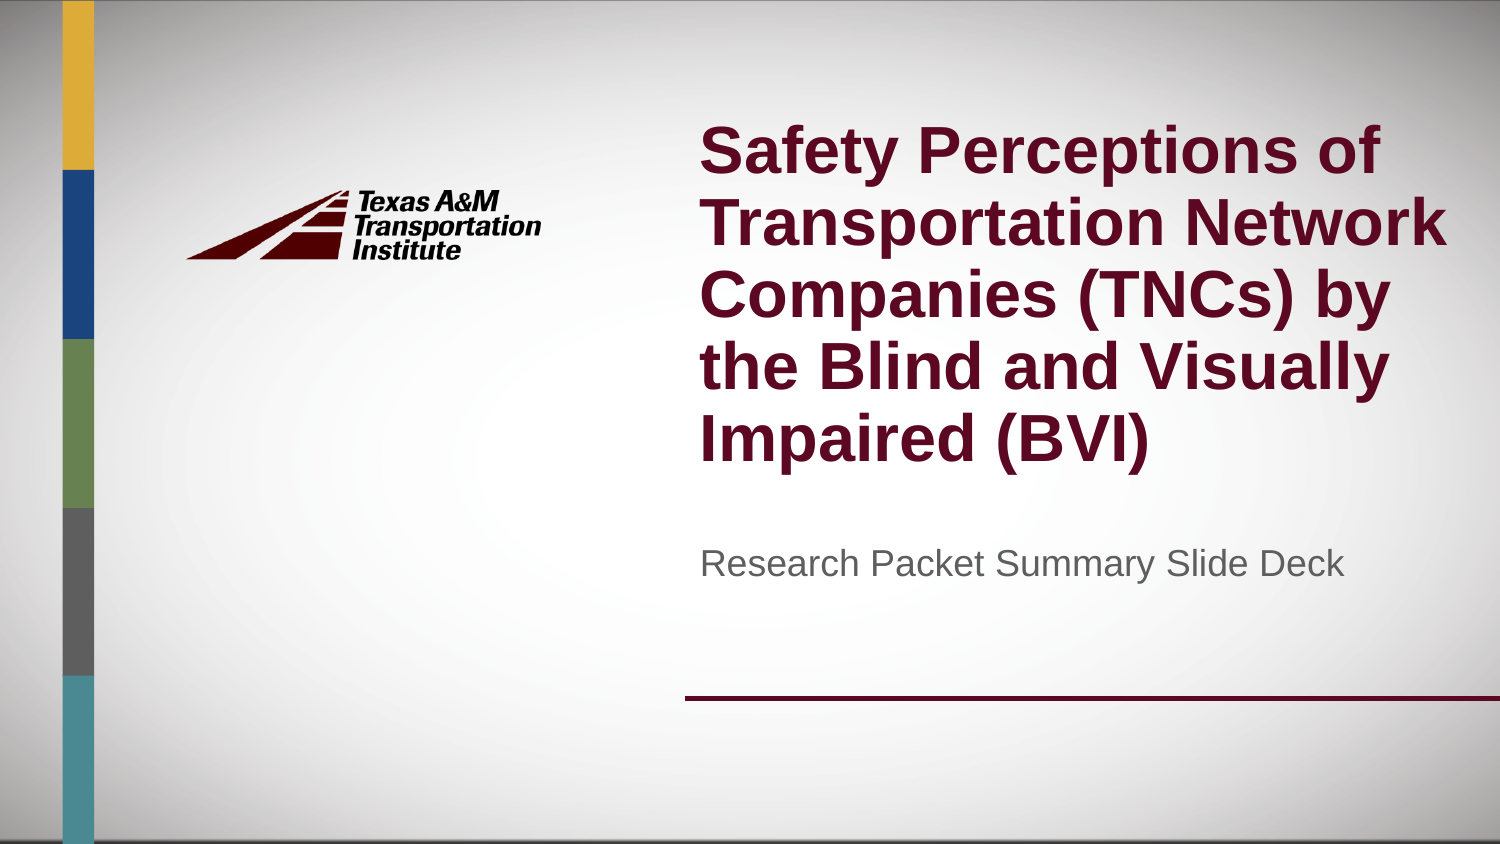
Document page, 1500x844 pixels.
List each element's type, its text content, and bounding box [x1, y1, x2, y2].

picture [95, 0, 1500, 844]
title Safety Perceptions of Transportation Network Companies (TNCs) by the Blind and Visually Impaired (BVI) [684, 309, 1500, 484]
subtitle Research Packet Summary Slide Deck [684, 536, 1500, 657]
picture [0, 0, 62, 844]
